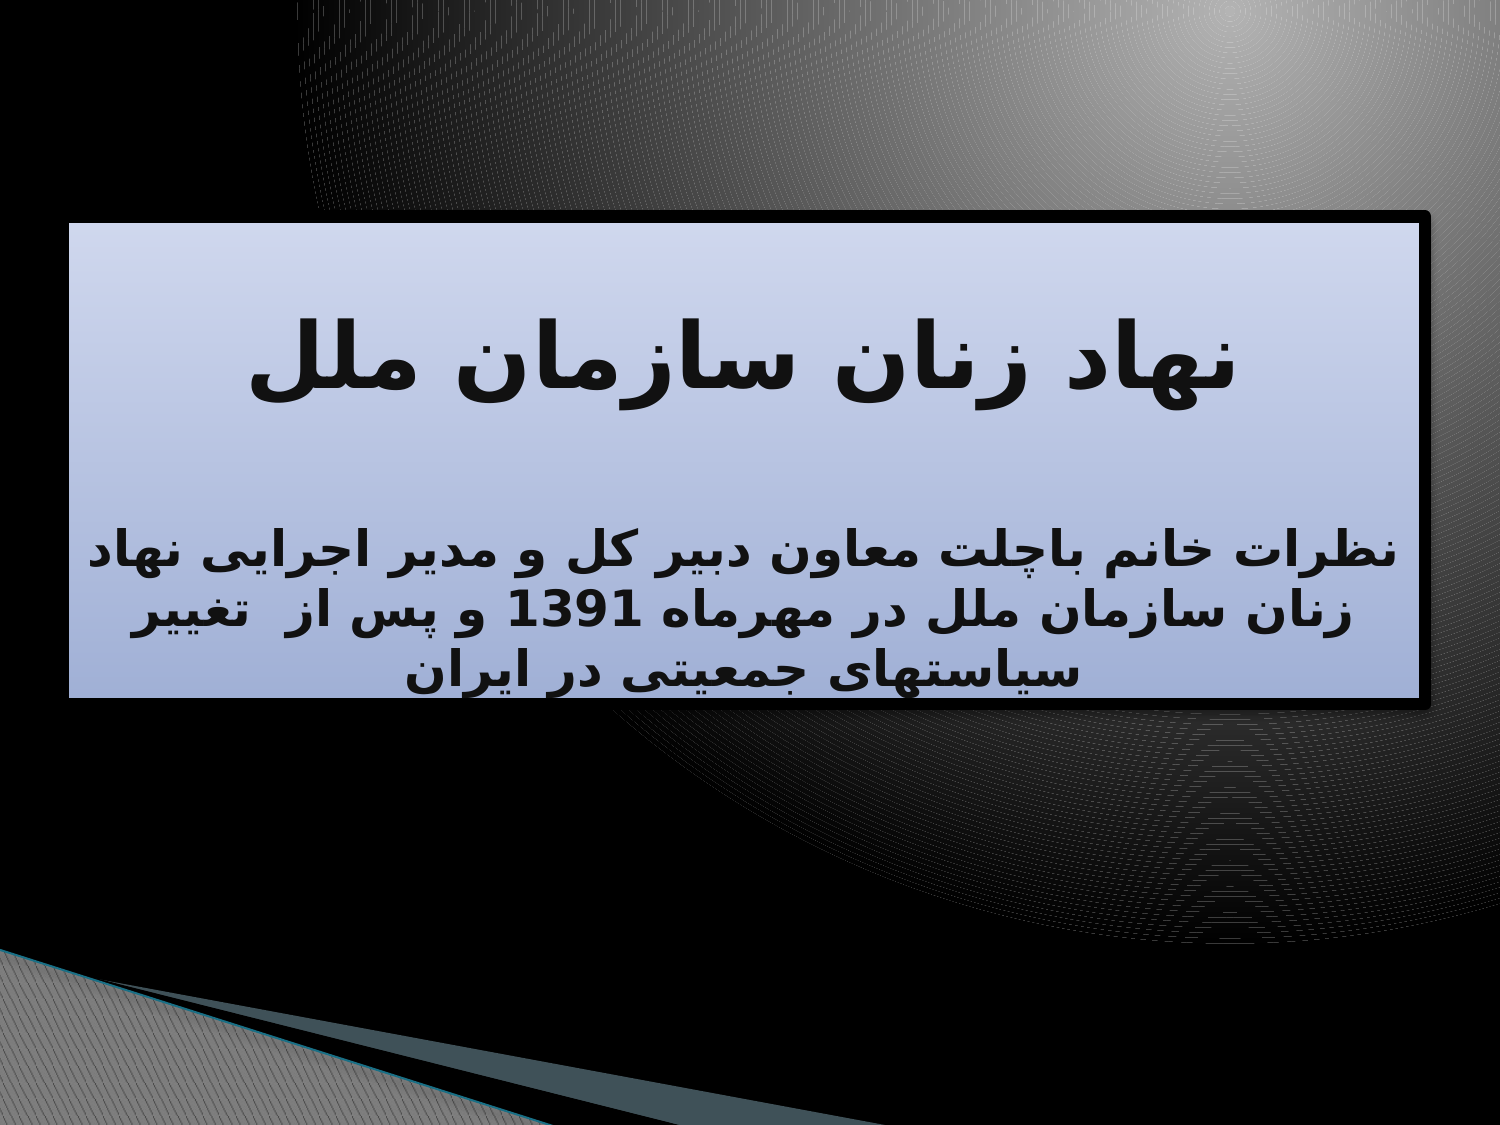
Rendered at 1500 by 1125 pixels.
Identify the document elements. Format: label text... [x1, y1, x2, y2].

picture [0, 952, 543, 1125]
title نهاد زنان سازمان ملل نظرات خانم باچلت معاون دبیر کل و مدیر اجرایی نهاد زنان سازمان ملل در مهرماه 1391 و پس از تغییر سیاستهای جمعیتی در ایران [62, 216, 1426, 705]
